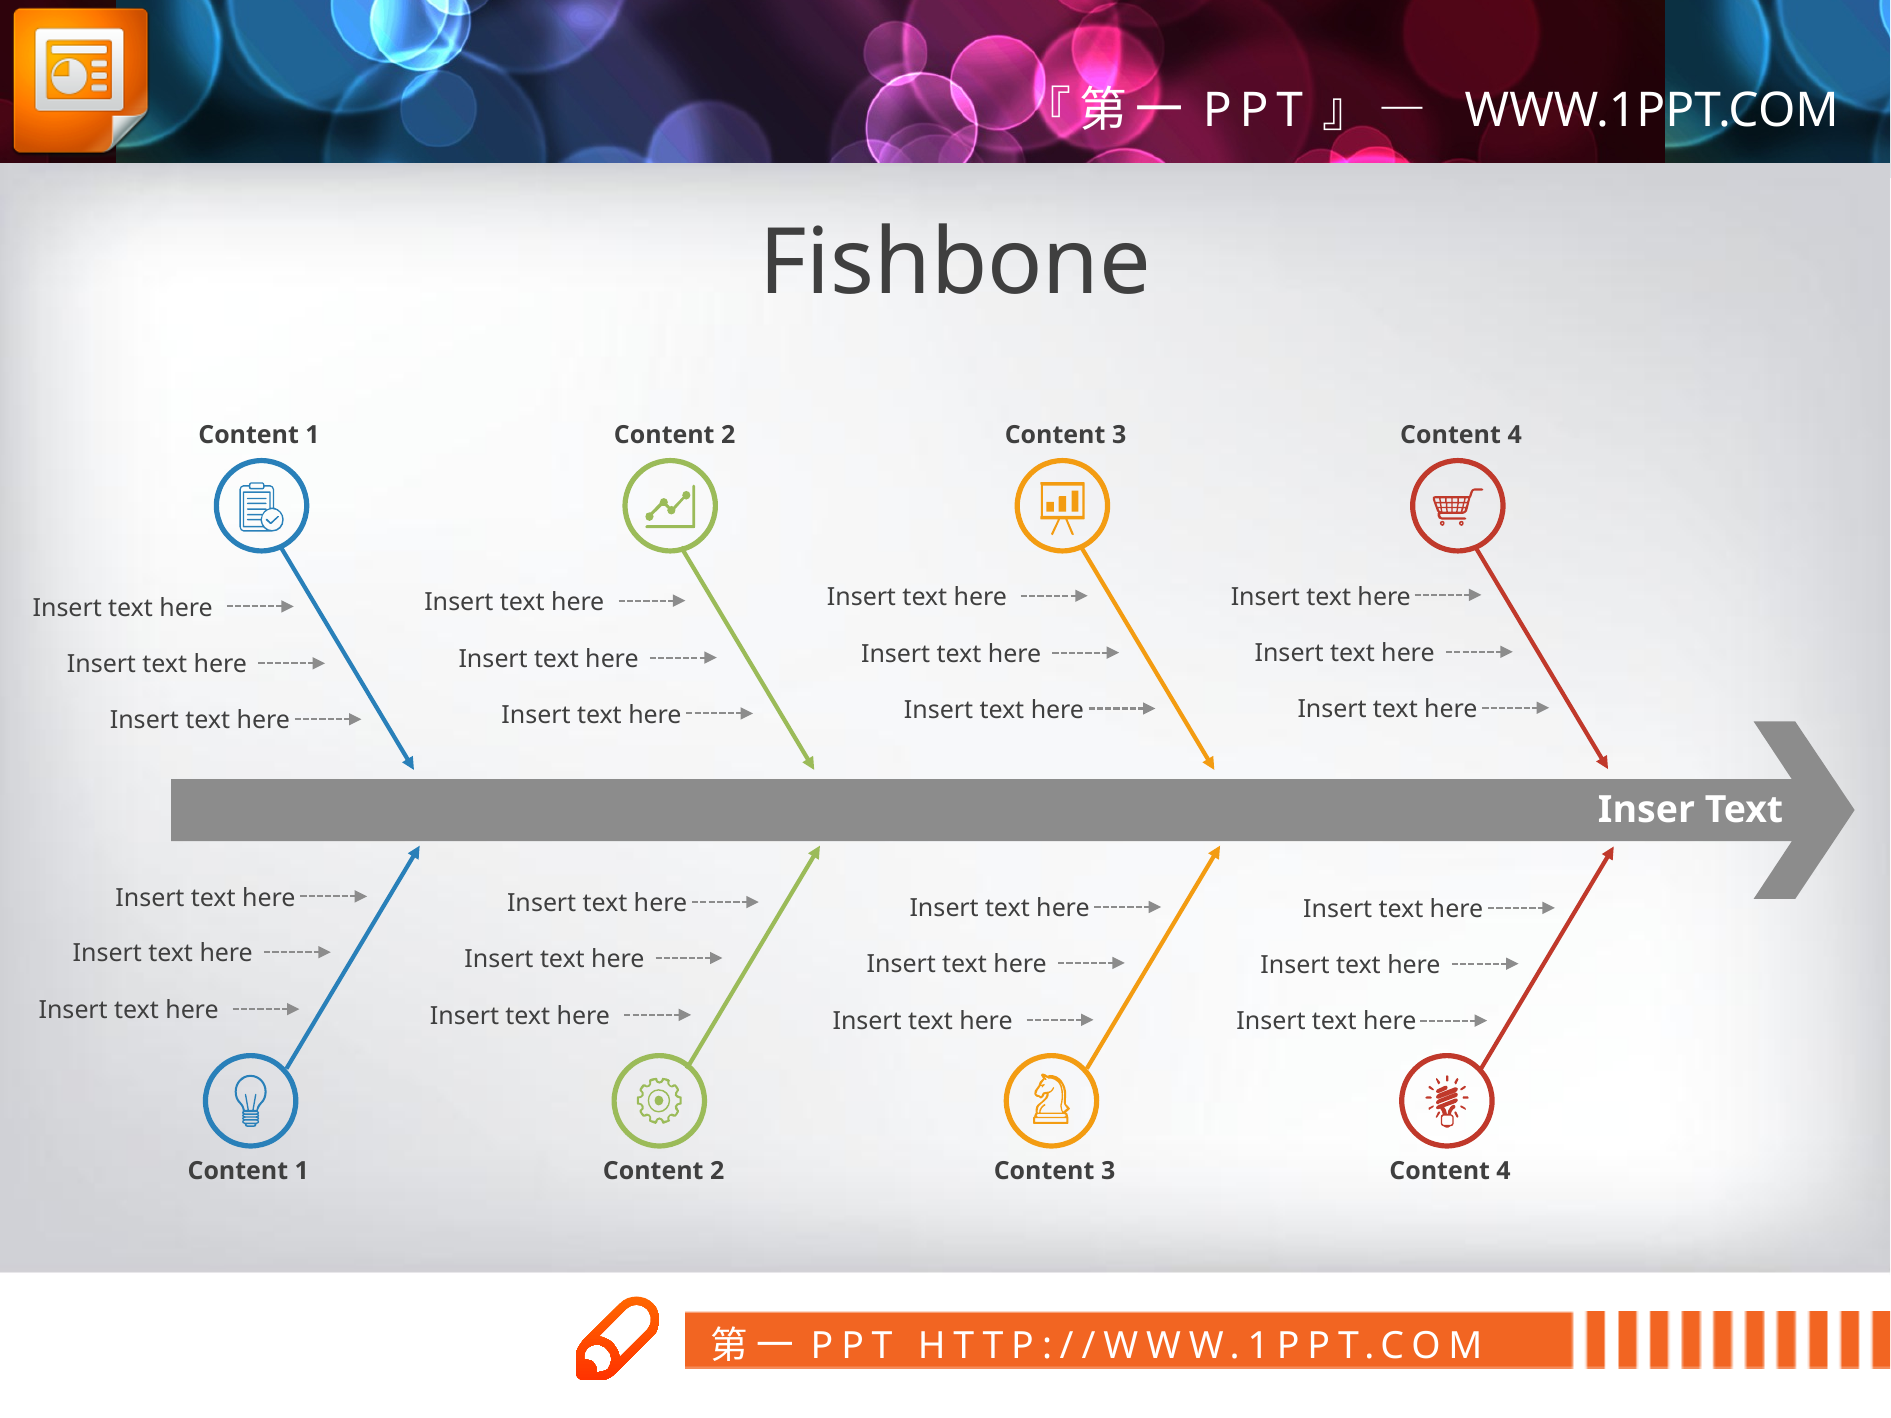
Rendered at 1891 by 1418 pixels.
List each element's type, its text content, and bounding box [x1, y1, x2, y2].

text_box Insert text here [425, 991, 626, 1037]
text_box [1080, 546, 1215, 771]
picture [685, 1311, 1891, 1369]
text_box [645, 484, 696, 529]
text_box Insert text here [1282, 685, 1469, 730]
text_box Insert text here [52, 640, 262, 686]
text_box [1017, 460, 1108, 551]
text_box Content 1 [183, 411, 335, 457]
text_box [171, 721, 1855, 899]
text_box [216, 460, 307, 551]
text_box Insert text here [492, 879, 681, 925]
text_box Content 3 [979, 1147, 1131, 1193]
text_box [286, 845, 420, 1069]
text_box Insert text here [449, 935, 660, 980]
text_box [636, 1077, 682, 1124]
text_box [1432, 488, 1484, 526]
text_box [280, 546, 415, 771]
text_box Insert text here [1226, 997, 1432, 1043]
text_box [1474, 545, 1609, 770]
text_box [1033, 1073, 1070, 1124]
text_box Insert text here [95, 696, 275, 742]
text_box [1040, 482, 1085, 536]
text_box [239, 482, 284, 532]
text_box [1086, 845, 1221, 1069]
text_box Insert text here [1239, 629, 1450, 674]
text_box Insert text here [894, 884, 1081, 929]
text_box Insert text here [826, 996, 1028, 1042]
text_box [1006, 1055, 1097, 1146]
text_box [234, 1074, 267, 1127]
text_box [614, 1055, 705, 1146]
text_box Insert text here [57, 929, 268, 975]
text_box Insert text here [17, 584, 228, 629]
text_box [680, 546, 815, 771]
text_box Content 2 [599, 411, 751, 457]
text_box Insert text here [846, 629, 1056, 675]
text_box Content 4 [1374, 1147, 1526, 1193]
text_box Insert text here [851, 940, 1062, 985]
text_box Content 4 [1385, 411, 1537, 457]
text_box [625, 460, 716, 551]
text_box Insert text here [486, 690, 675, 736]
text_box Fishbone [93, 201, 1819, 328]
text_box Insert text here [1219, 572, 1426, 618]
text_box Inser Text [1583, 777, 1798, 838]
text_box Insert text here [23, 986, 234, 1031]
picture [0, 0, 1891, 1275]
text_box Content 3 [990, 411, 1141, 457]
text_box Insert text here [419, 578, 620, 623]
text_box Insert text here [100, 873, 281, 919]
text_box Insert text here [1288, 885, 1475, 930]
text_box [686, 845, 821, 1069]
text_box Insert text here [889, 685, 1075, 731]
text_box Insert text here [443, 634, 654, 680]
text_box [1435, 1085, 1459, 1128]
text_box Insert text here [819, 573, 1022, 618]
text_box [1412, 460, 1504, 551]
text_box [205, 1055, 296, 1146]
text_box Content 2 [588, 1147, 740, 1193]
text_box Content 1 [172, 1147, 324, 1193]
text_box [1480, 846, 1614, 1070]
text_box [1401, 1055, 1493, 1146]
text_box Insert text here [1245, 941, 1456, 986]
